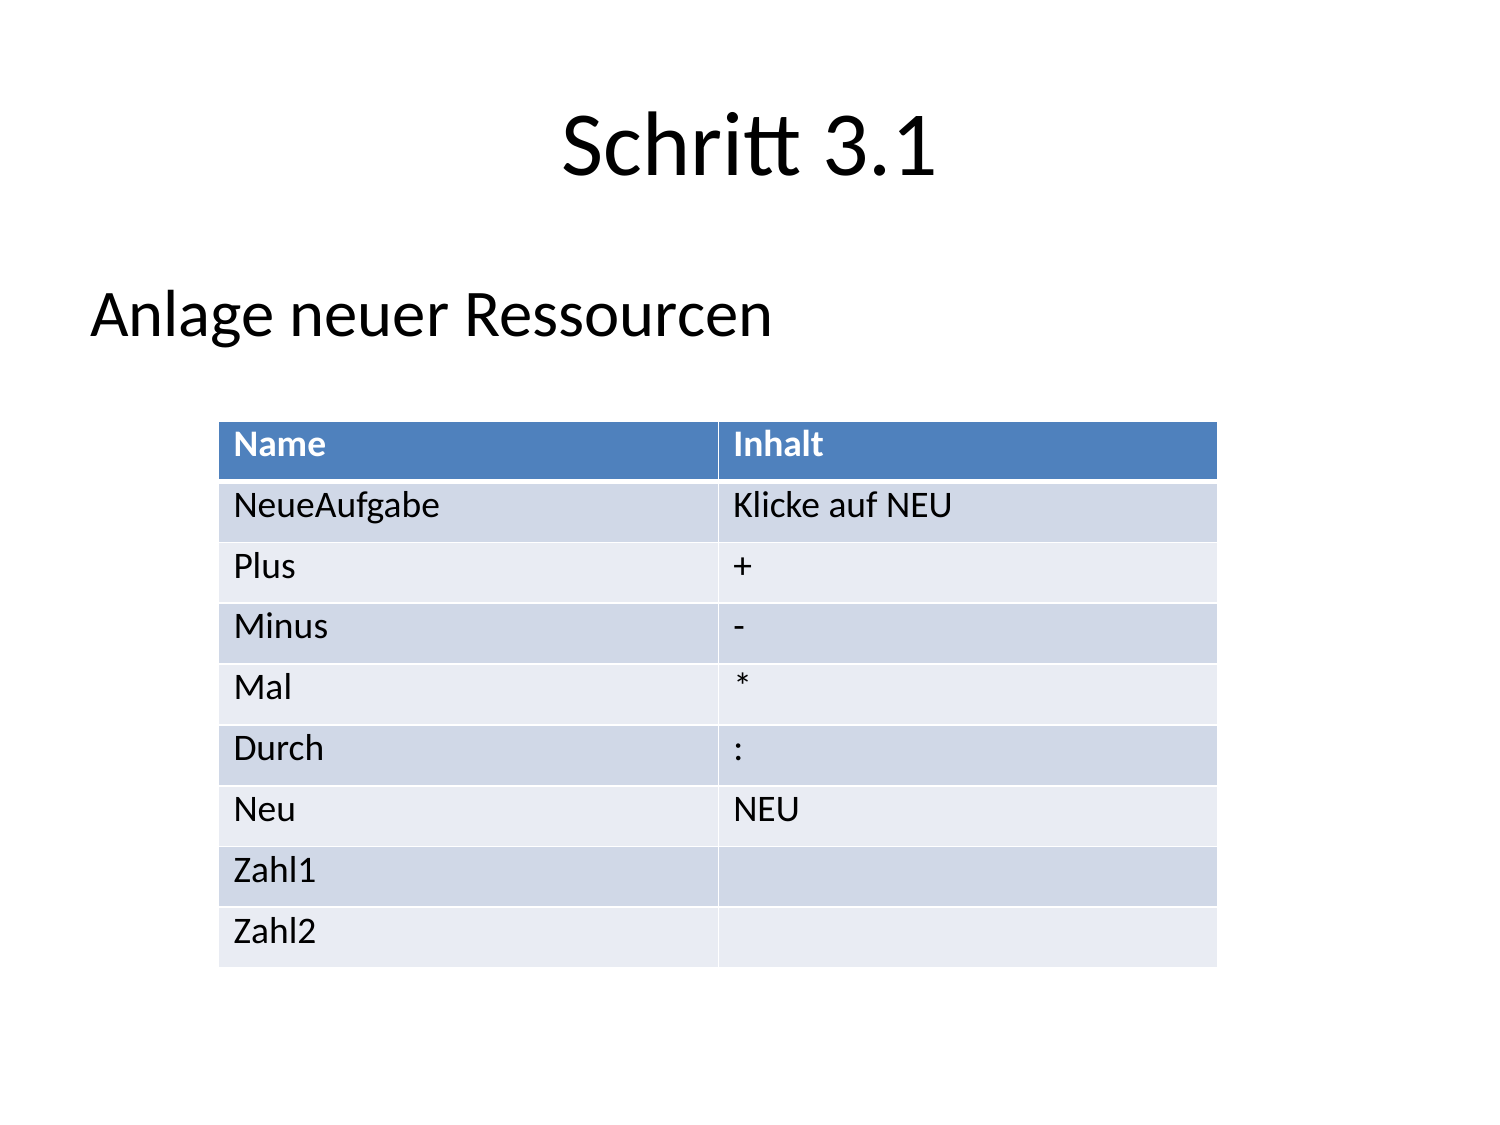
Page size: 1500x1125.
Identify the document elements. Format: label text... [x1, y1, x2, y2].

table_cell + [719, 543, 1217, 602]
table_cell Plus [219, 543, 718, 602]
list Anlage neuer Ressourcen [75, 262, 1425, 1005]
table_cell [719, 847, 1217, 906]
table_cell Zahl1 [219, 847, 718, 906]
table_cell Klicke auf NEU [719, 484, 1217, 542]
table_cell - [719, 604, 1217, 663]
table_cell [719, 908, 1217, 967]
table_cell : [719, 726, 1217, 785]
table_cell Minus [219, 604, 718, 663]
table_cell NeueAufgabe [219, 484, 718, 542]
table_cell * [719, 665, 1217, 724]
table_header Name [219, 422, 718, 479]
table_cell Mal [219, 665, 718, 724]
title Schritt 3.1 [75, 45, 1425, 233]
table_cell NEU [719, 787, 1217, 846]
table_cell Durch [219, 726, 718, 785]
table_cell Zahl2 [219, 908, 718, 967]
table_header Inhalt [719, 422, 1217, 479]
table_cell Neu [219, 787, 718, 846]
